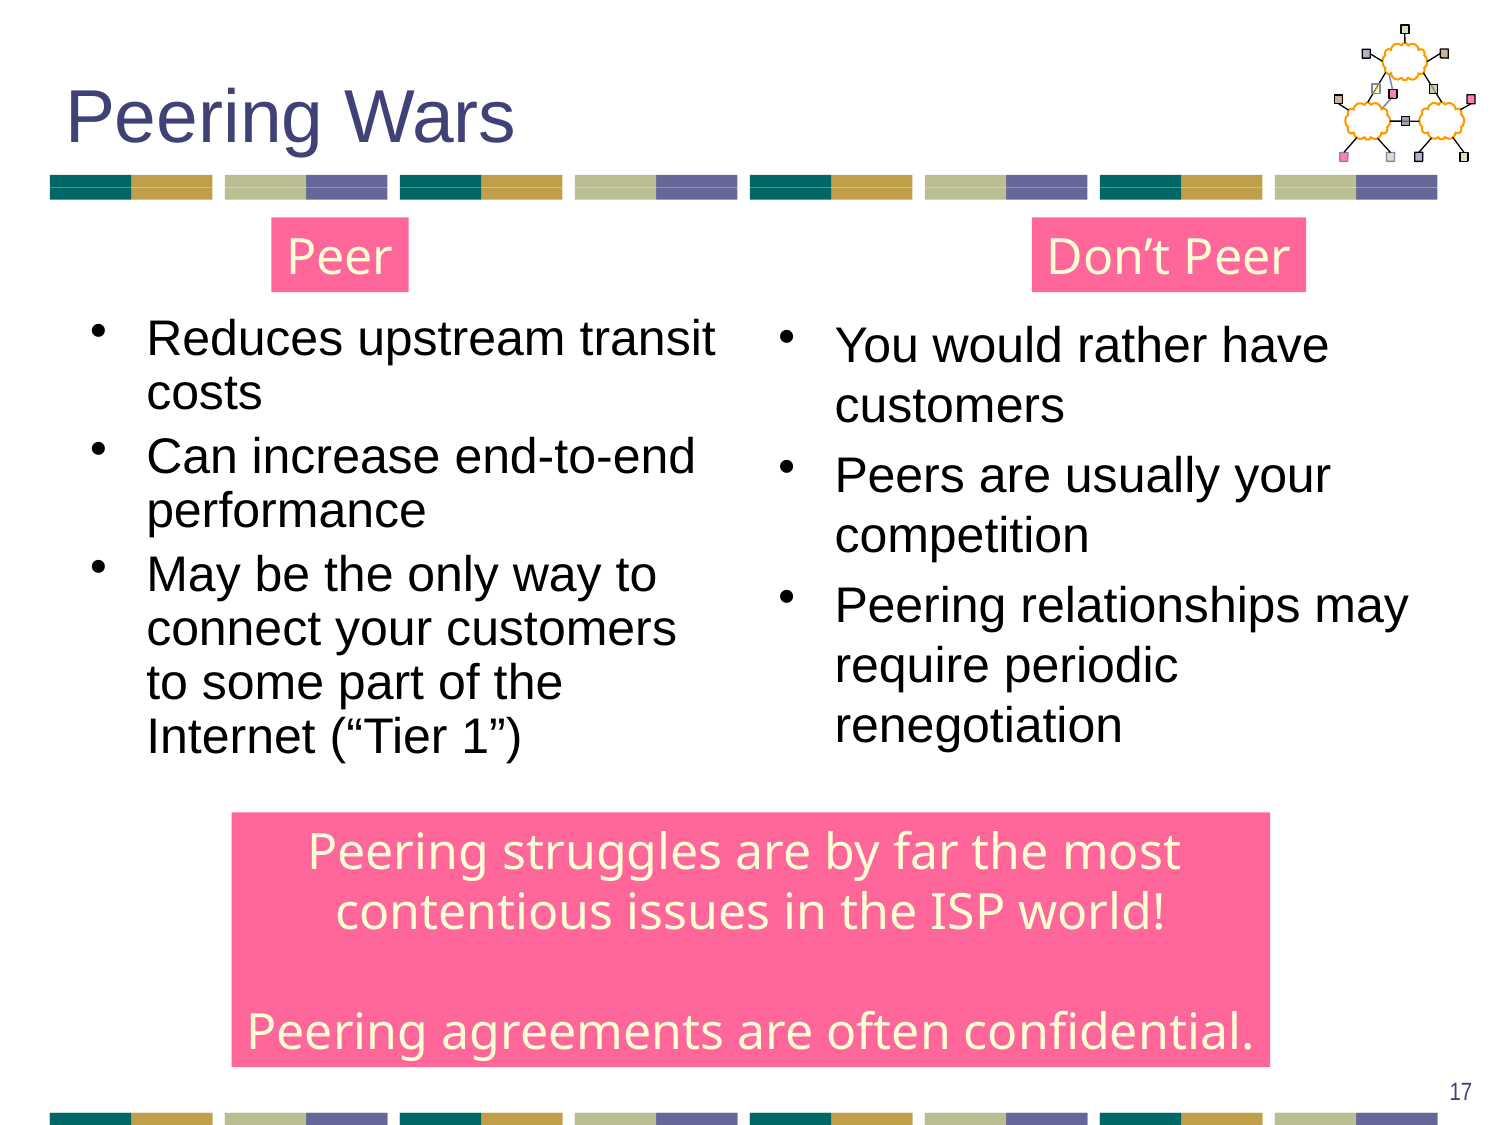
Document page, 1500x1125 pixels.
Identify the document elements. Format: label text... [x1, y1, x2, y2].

text_box Peering struggles are by far the most contentious issues in the ISP world! Peering agreements are often confidential. [231, 812, 1271, 1068]
list Reduces upstream transit costs Can increase end-to-end performance May be the only way to connect your customers to some part of the Internet (“Tier 1”) [74, 304, 737, 801]
title Peering Wars [49, 62, 1388, 163]
text_box Peer [271, 217, 409, 293]
text_box Don’t Peer [1031, 217, 1307, 293]
list You would rather have customers Peers are usually your competition Peering relationships may require periodic renegotiation [763, 304, 1426, 787]
slide_number 17 [1174, 1037, 1488, 1113]
